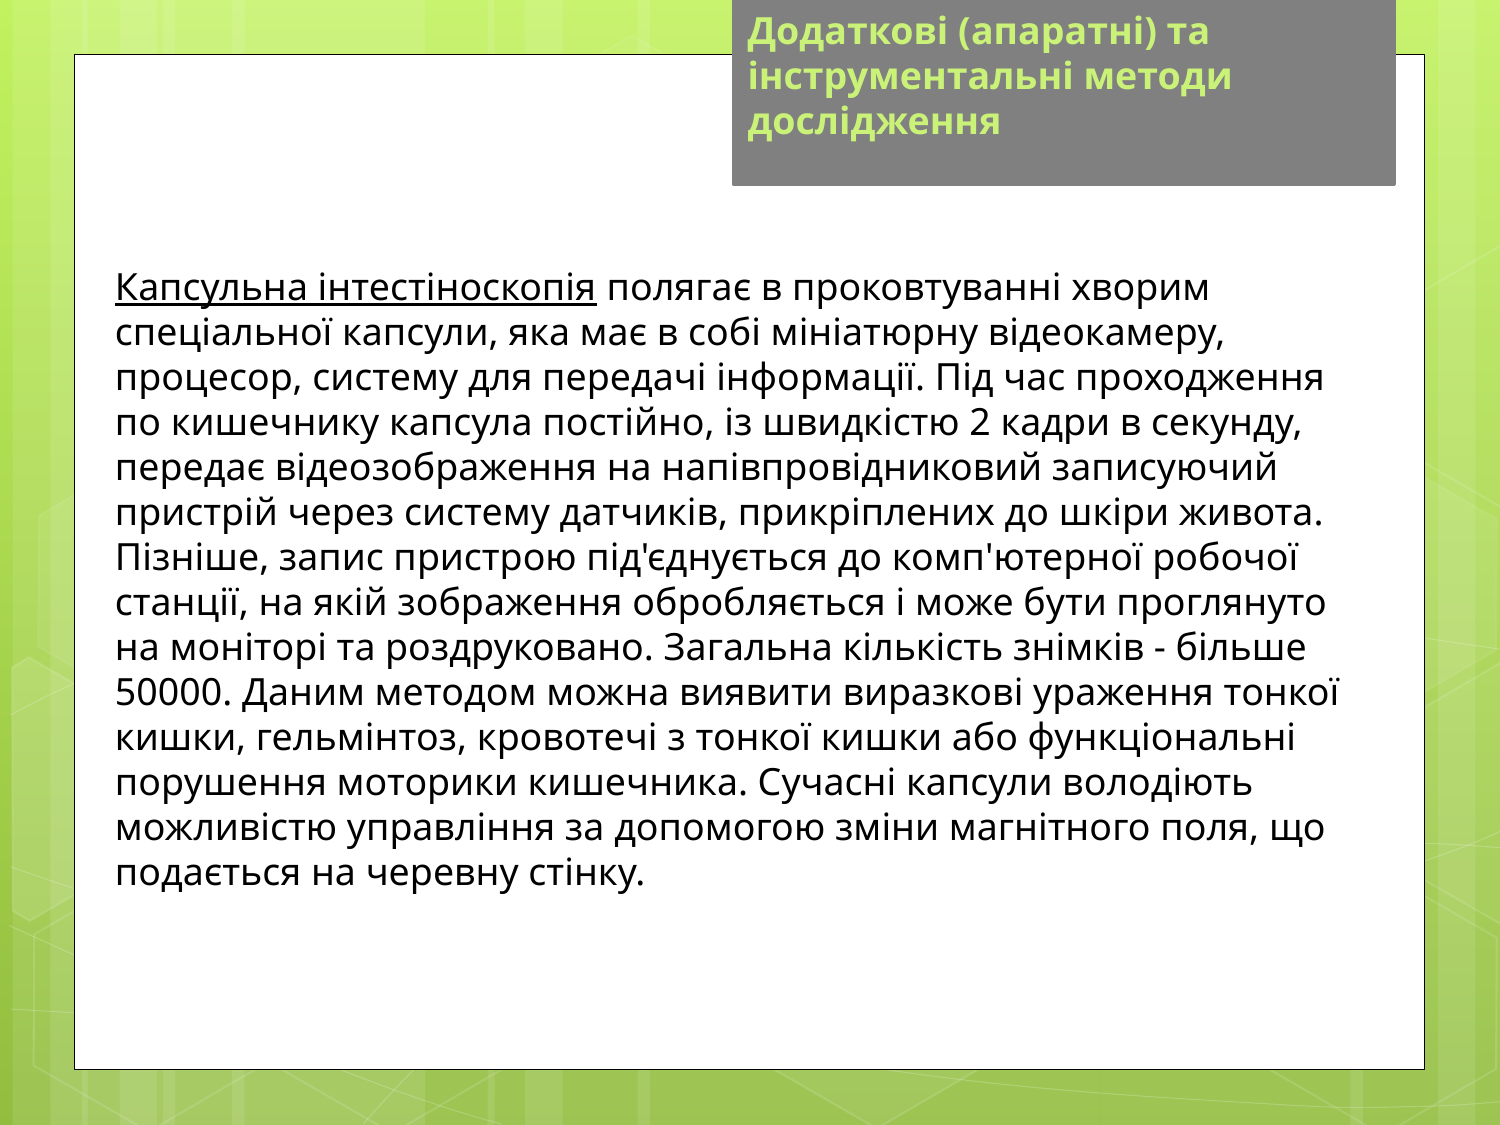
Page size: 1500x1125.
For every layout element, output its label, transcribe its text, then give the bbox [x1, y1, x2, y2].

text_box Додаткові (апаратні) та інструментальні методи дослідження [732, 0, 1483, 150]
text_box [732, 150, 1396, 186]
text_box Капсульна інтестіноскопія полягає в проковтуванні хворим спеціальної капсули, яка має в собі мініатюрну відеокамеру, процесор, систему для передачі інформації. Під час проходження по кишечнику капсула постійно, із швидкістю 2 кадри в секунду, передає відеозображення на напівпровідниковий записуючий пристрій через систему датчиків, прикріплених до шкіри живота. Пізніше, запис пристрою під'єднується до комп'ютерної робочої станції, на якій зображення обробляється і може бути проглянуто на моніторі та роздруковано. Загальна кількість знімків - більше 50000. Даним методом можна виявити виразкові ураження тонкої кишки, гельмінтоз, кровотечі з тонкої кишки або функціональні порушення моторики кишечника. Сучасні капсули володіють можливістю управління за допомогою зміни магнітного поля, що подається на черевну стінку. [100, 255, 1395, 901]
